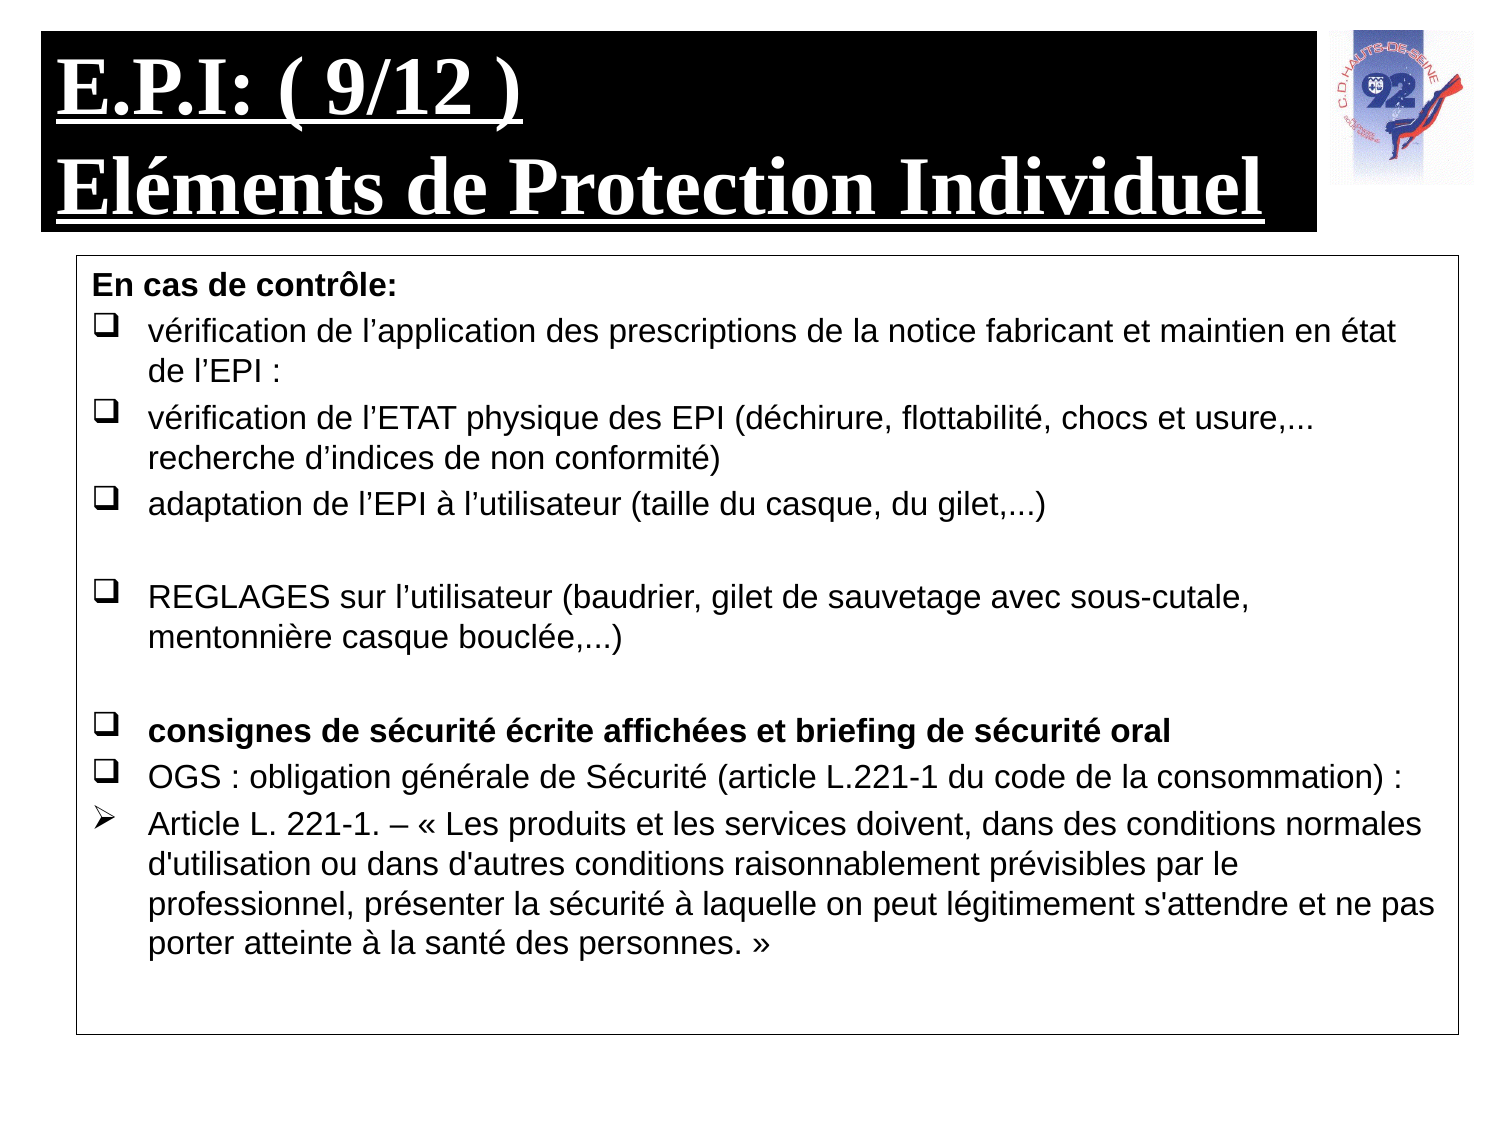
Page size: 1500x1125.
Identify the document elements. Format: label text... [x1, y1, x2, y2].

title E.P.I: ( 9/12 ) Eléments de Protection Individuel [41, 31, 1317, 232]
list En cas de contrôle: vérification de l’application des prescriptions de la notice fabricant et maintien en état de l’EPI : vérification de l’ETAT physique des EPI (déchirure, flottabilité, chocs et usure,... recherche d’indices de non conformité) adaptation de l’EPI à l’utilisateur (taille du casque, du gilet,...) REGLAGES sur l’utilisateur (baudrier, gilet de sauvetage avec sous-cutale, mentonnière casque bouclée,...) consignes de sécurité écrite affichées et briefing de sécurité oral OGS : obligation générale de Sécurité (article L.221-1 du code de la consommation) : Article L. 221-1. – « Les produits et les services doivent, dans des conditions normales d'utilisation ou dans d'autres conditions raisonnablement prévisibles par le professionnel, présenter la sécurité à laquelle on peut légitimement s'attendre et ne pas porter atteinte à la santé des personnes. » [76, 255, 1459, 1035]
picture [1328, 30, 1474, 185]
